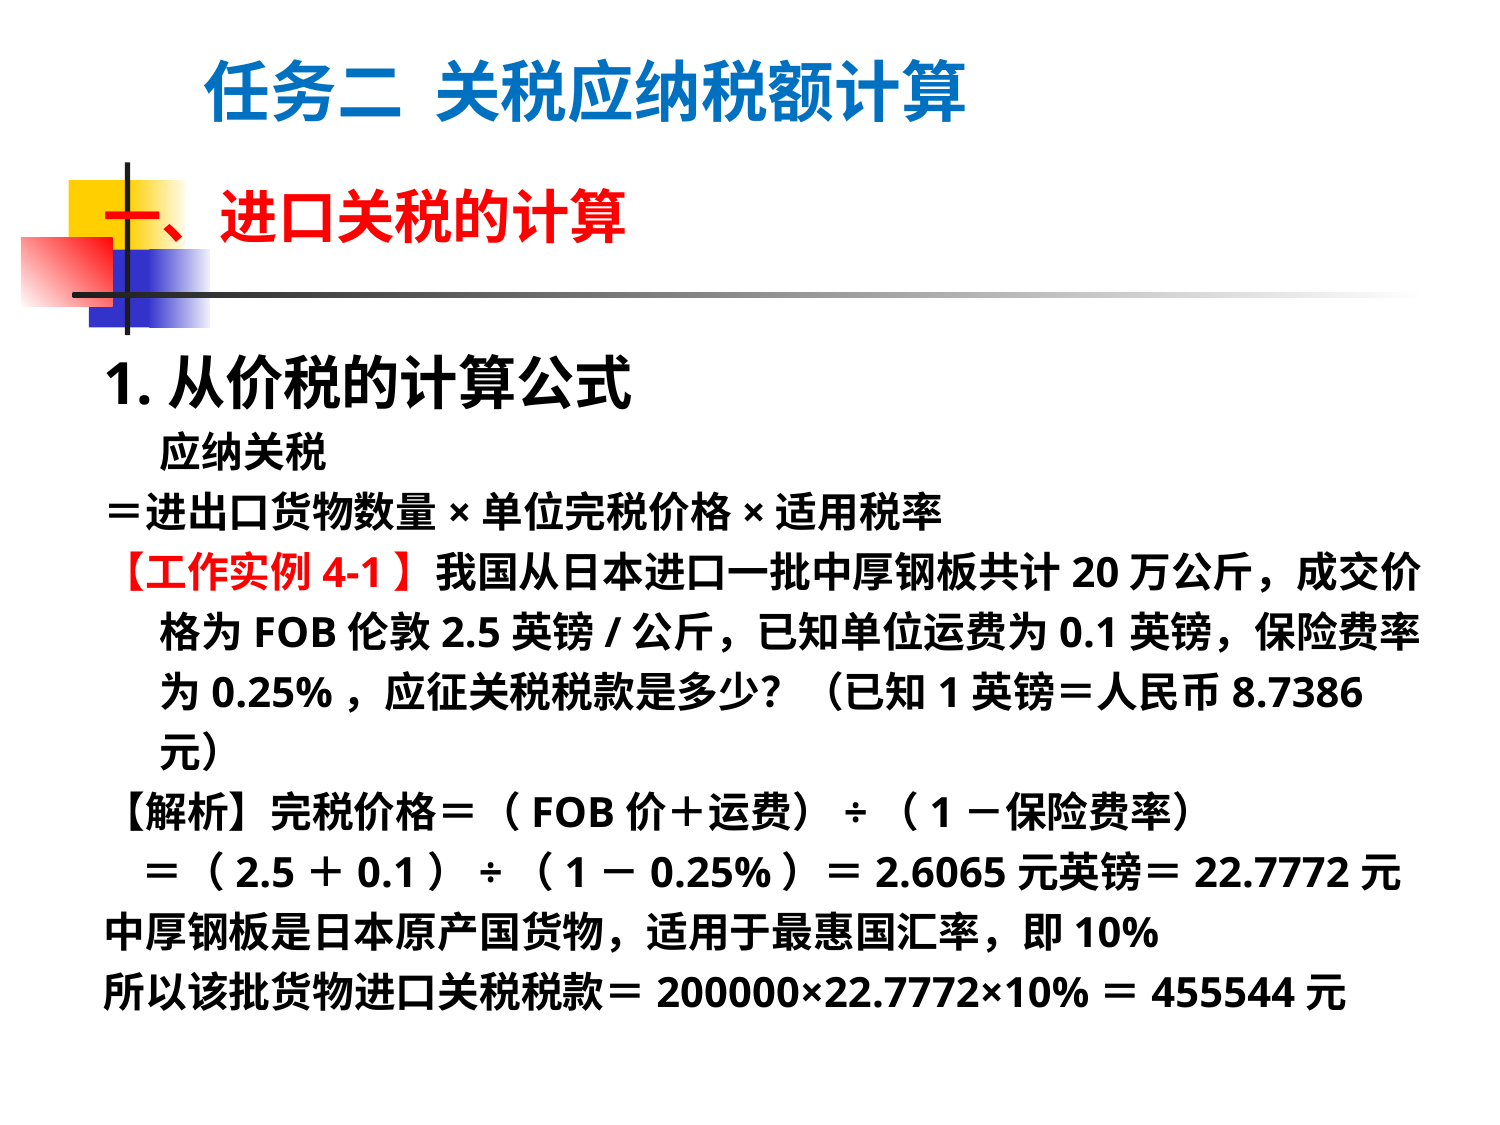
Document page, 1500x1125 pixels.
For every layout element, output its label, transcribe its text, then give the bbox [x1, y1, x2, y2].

list 一、进口关税的计算 1.从价税的计算公式 应纳关税 ＝进出口货物数量×单位完税价格×适用税率 【工作实例4-1】我国从日本进口一批中厚钢板共计20万公斤，成交价格为FOB伦敦2.5英镑/公斤，已知单位运费为0.1英镑，保险费率为0.25%，应征关税税款是多少？（已知1英镑＝人民币8.7386元） 【解析】完税价格＝（FOB价＋运费）÷（1－保险费率） ＝（2.5＋0.1）÷（1－0.25%）＝2.6065元英镑＝22.7772元 中厚钢板是日本原产国货物，适用于最惠国汇率，即10% 所以该批货物进口关税税款＝200000×22.7772×10%＝455544元 [88, 172, 1468, 972]
title 任务二 关税应纳税额计算 [188, 34, 1468, 138]
